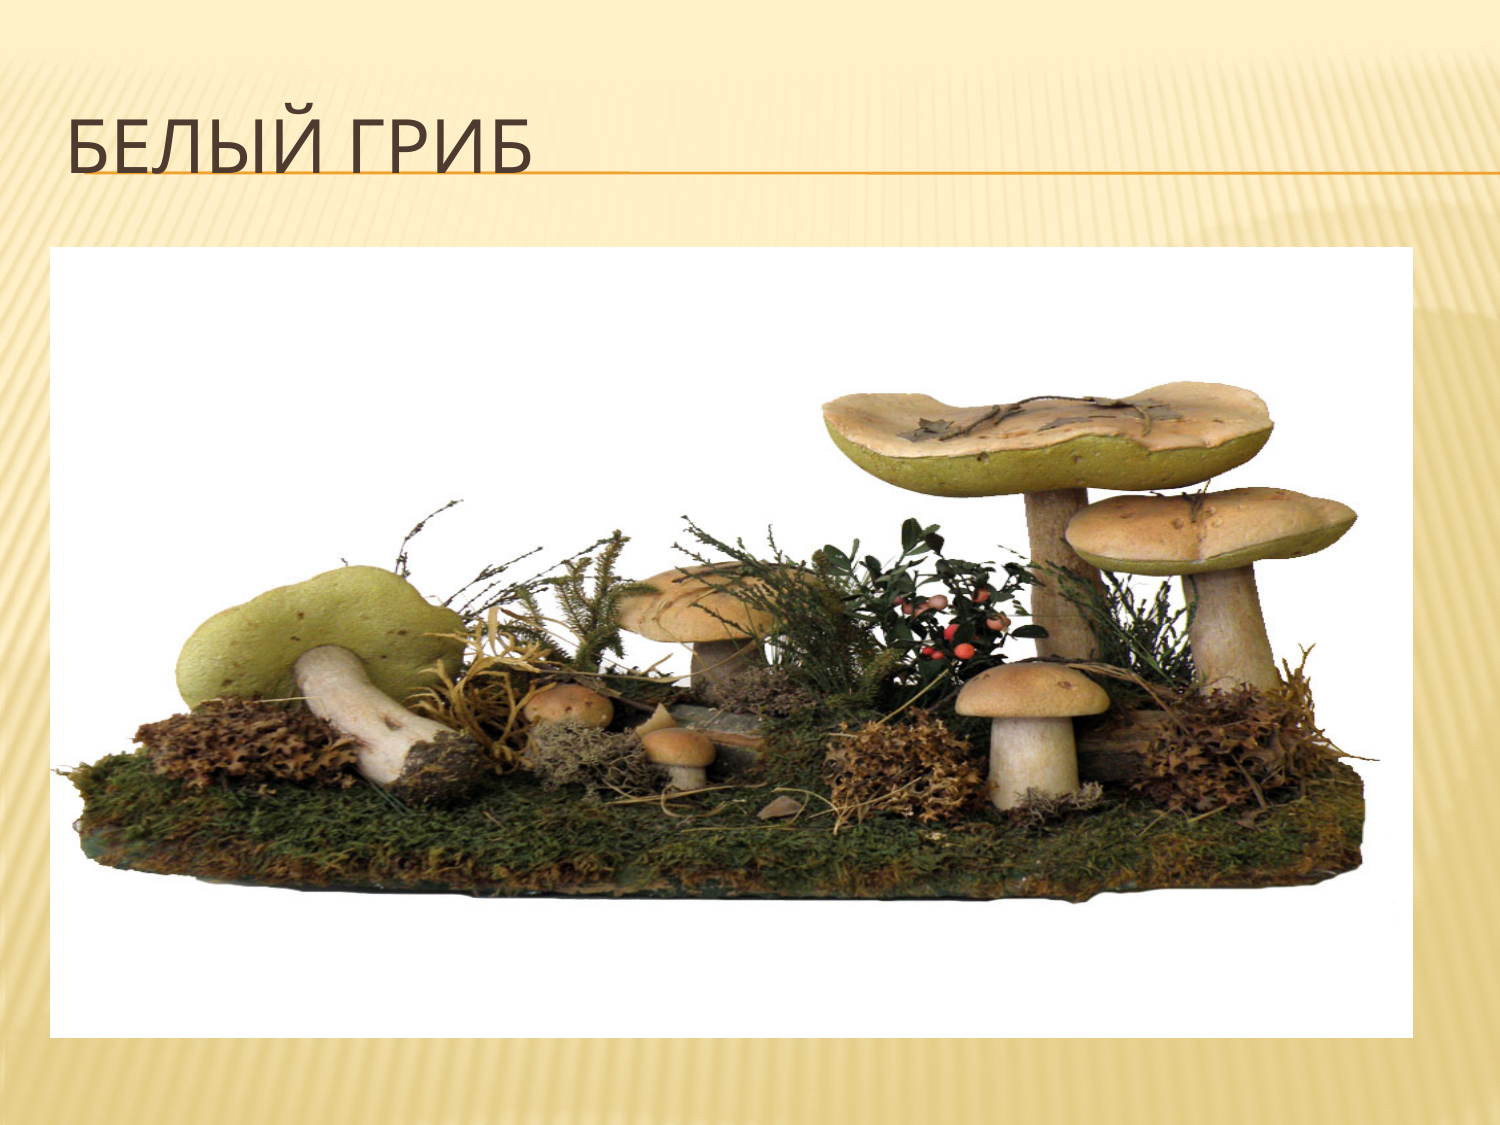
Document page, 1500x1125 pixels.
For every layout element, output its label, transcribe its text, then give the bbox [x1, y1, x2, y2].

title Белый гриб [49, 75, 1475, 213]
picture [49, 247, 1413, 1038]
